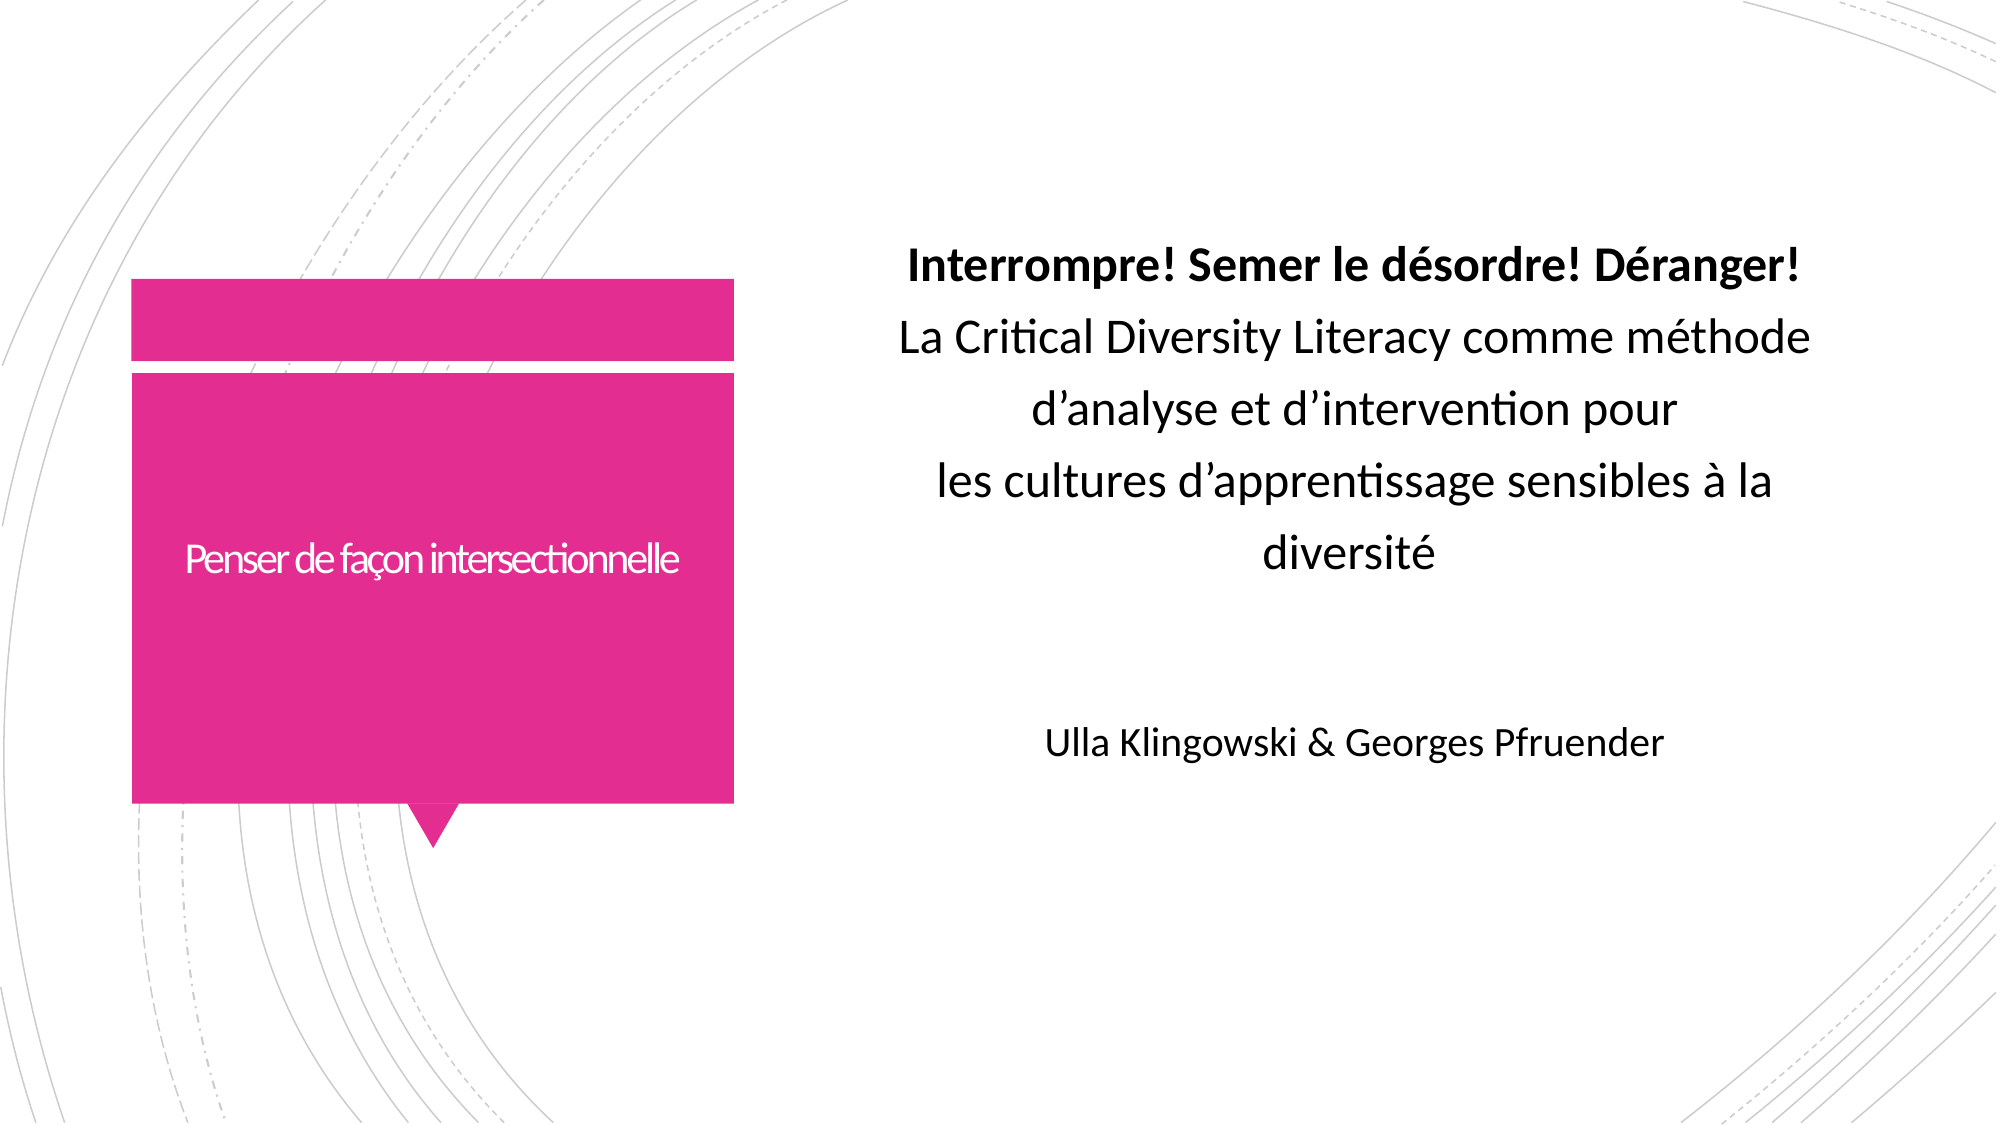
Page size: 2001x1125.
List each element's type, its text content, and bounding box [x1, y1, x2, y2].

title Penser de façon intersectionnelle [145, 385, 720, 789]
list Interrompre! Semer le désordre! Déranger! La Critical Diversity Literacy comme méthode d’analyse et d’intervention pour les cultures d’apprentissage sensibles à la diversité Ulla Klingowski & Georges Pfruender [839, 0, 1871, 1125]
